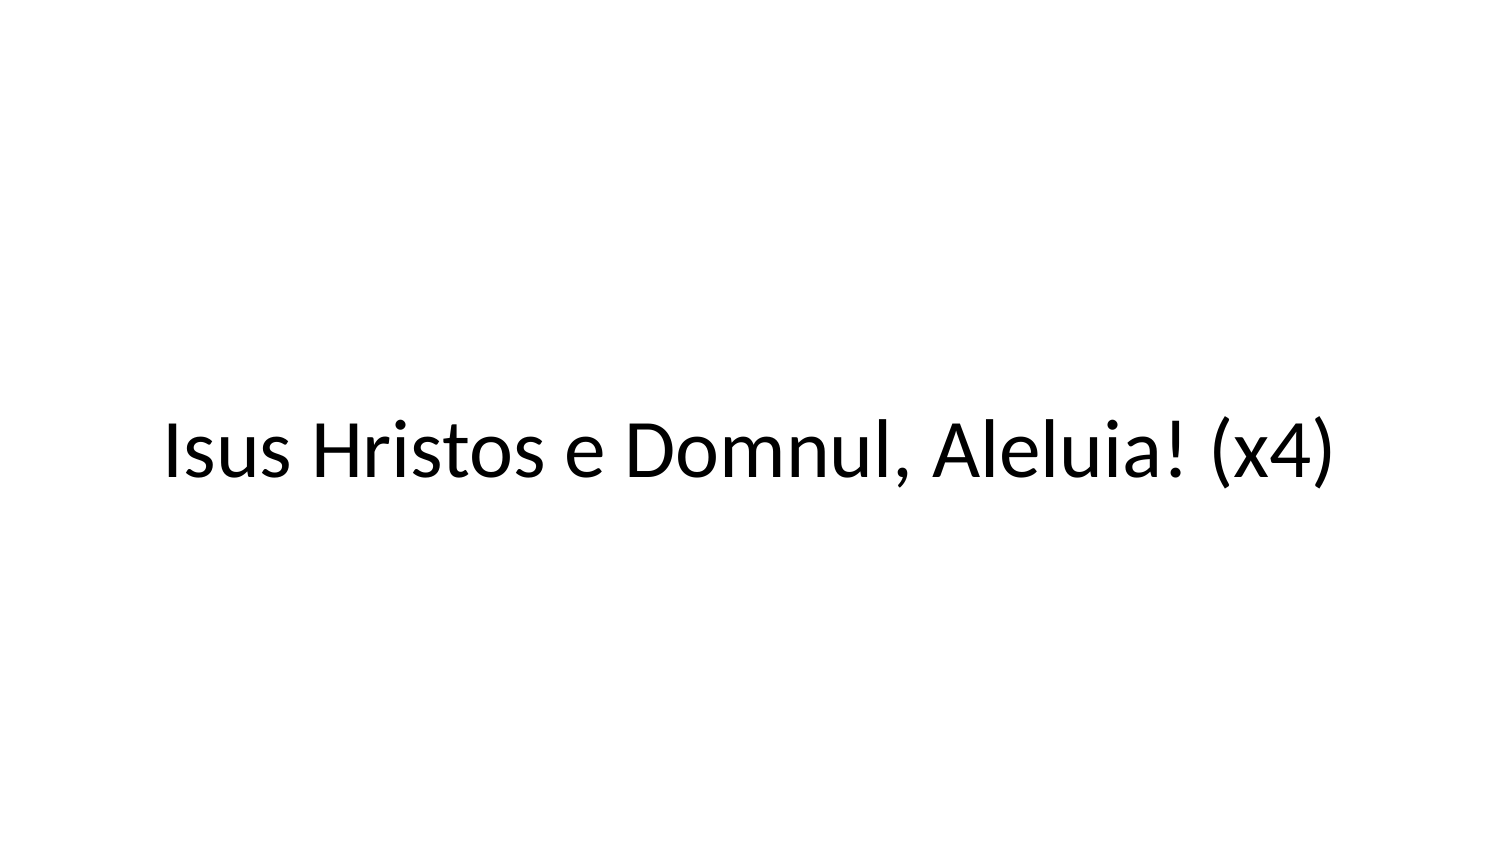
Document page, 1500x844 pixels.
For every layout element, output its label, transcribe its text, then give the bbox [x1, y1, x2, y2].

text_box Isus Hristos e Domnul, Aleluia! (x4) [147, 341, 1353, 502]
